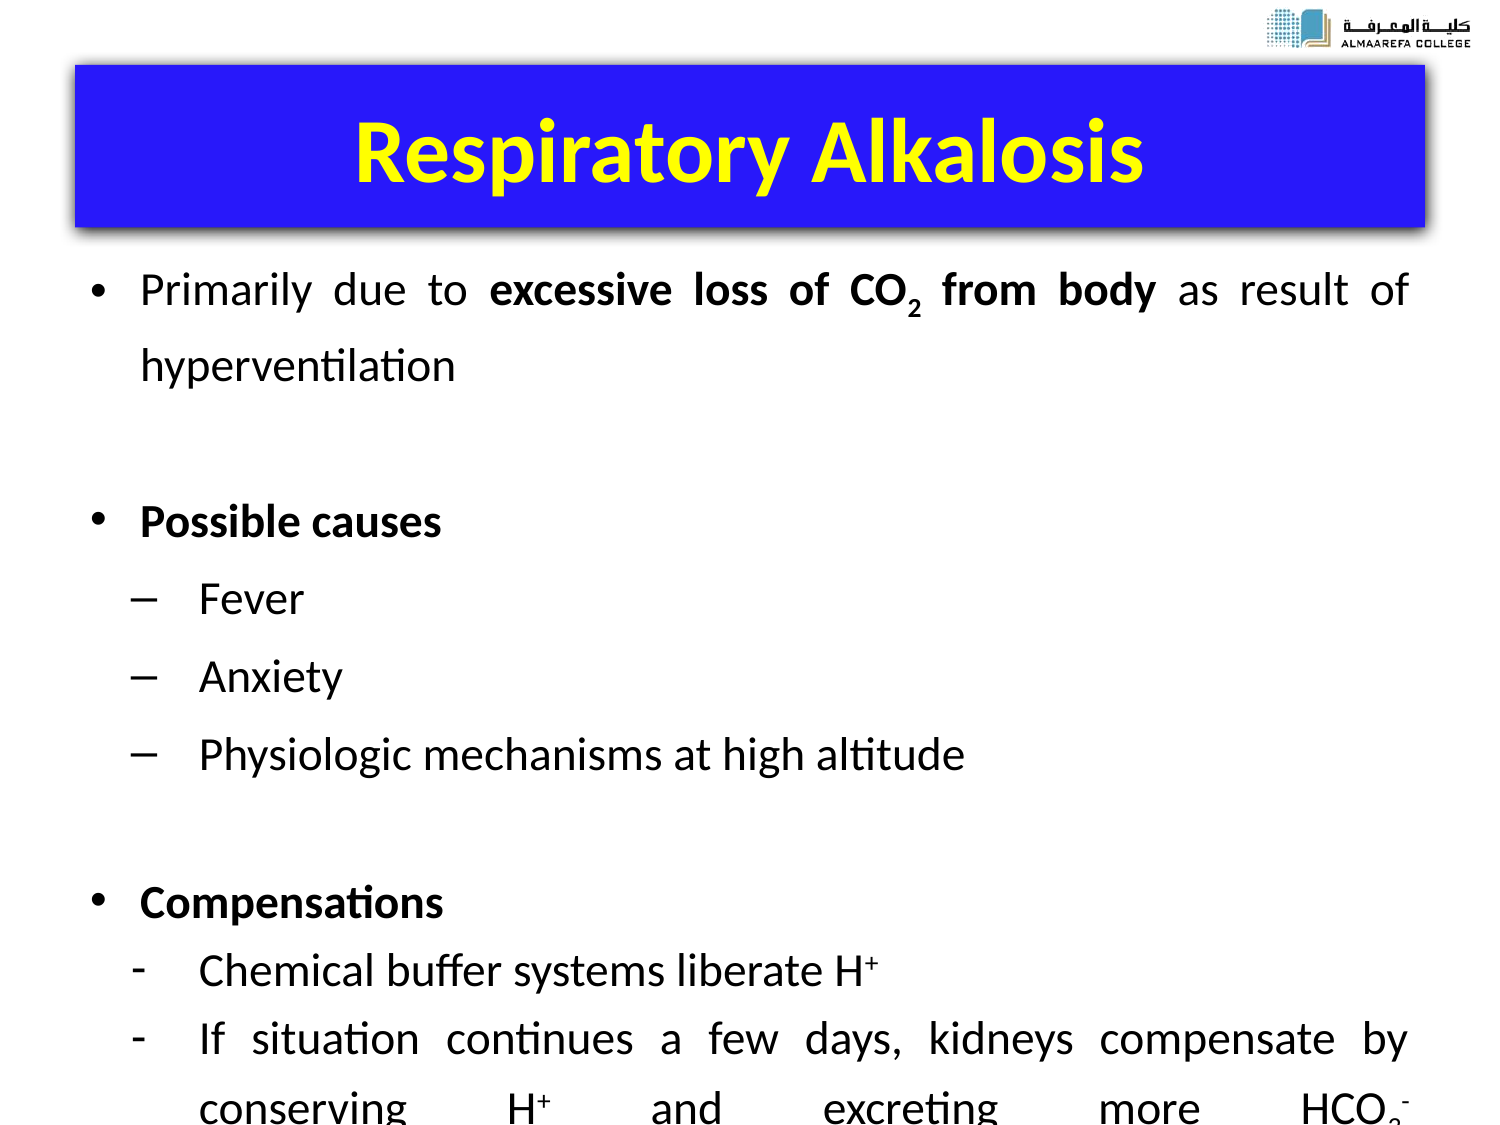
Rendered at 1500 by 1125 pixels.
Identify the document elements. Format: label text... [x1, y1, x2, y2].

title Respiratory Alkalosis [75, 64, 1425, 228]
picture [1262, 0, 1475, 65]
list Primarily due to excessive loss of CO2 from body as result of hyperventilation Possible causes Fever Anxiety Physiologic mechanisms at high altitude Compensations Chemical buffer systems liberate H+ If situation continues a few days, kidneys compensate by conserving H+ and excreting more HCO3- [75, 237, 1425, 1125]
